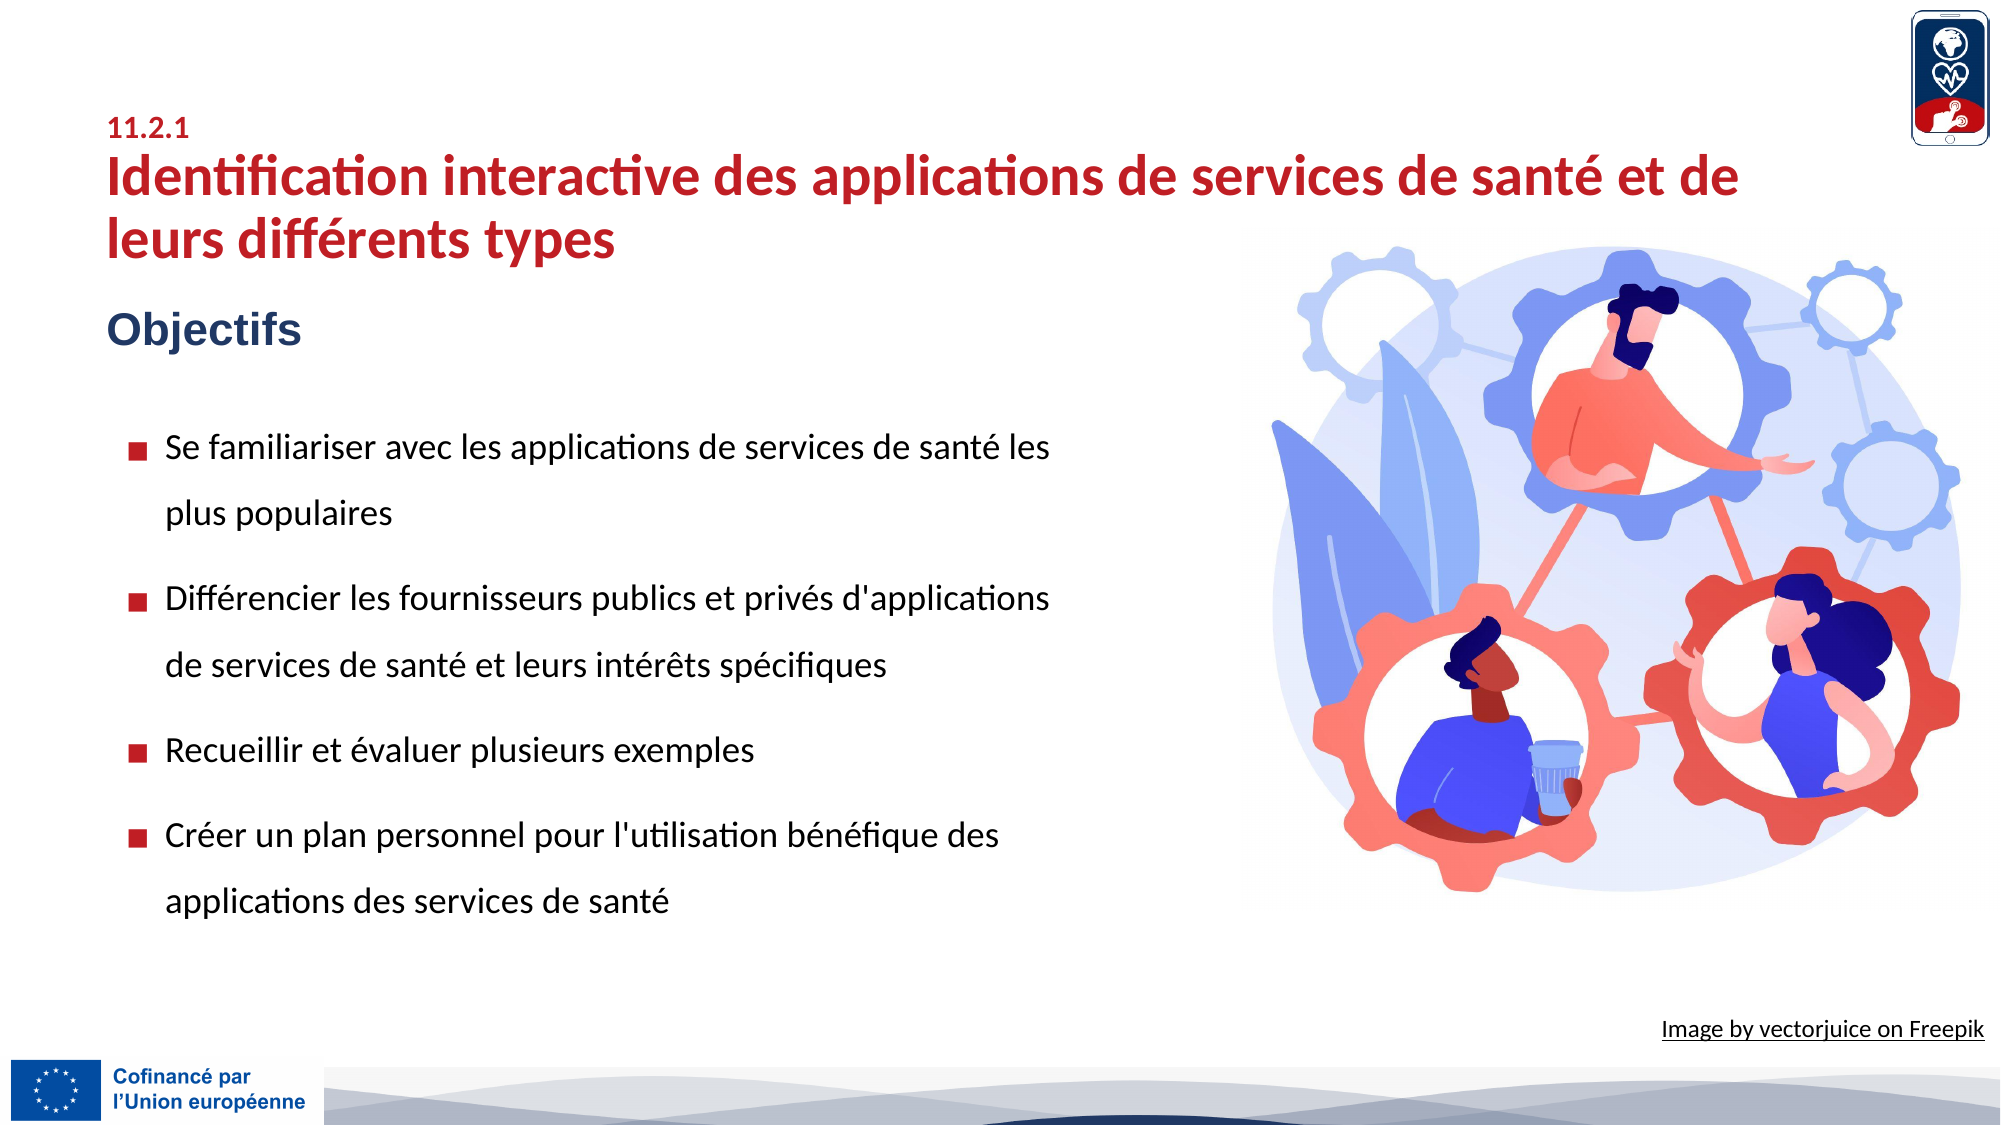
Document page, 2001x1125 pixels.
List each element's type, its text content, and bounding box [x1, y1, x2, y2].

text_box Image by vectorjuice on Freepik [561, 1005, 2000, 1051]
list Objectifs [91, 279, 938, 362]
picture [1241, 226, 2000, 911]
title 11.2.1 Identification interactive des applications de services de santé et de leurs différents types [91, 102, 1817, 280]
picture [1911, 10, 1990, 146]
list Se familiariser avec les applications de services de santé les plus populaires Différencier les fournisseurs publics et privés d'applications de services de santé et leurs intérêts spécifiques Recueillir et évaluer plusieurs exemples Créer un plan personnel pour l'utilisation bénéfique des applications des services de santé [110, 392, 1073, 962]
picture [0, 1055, 2001, 1125]
